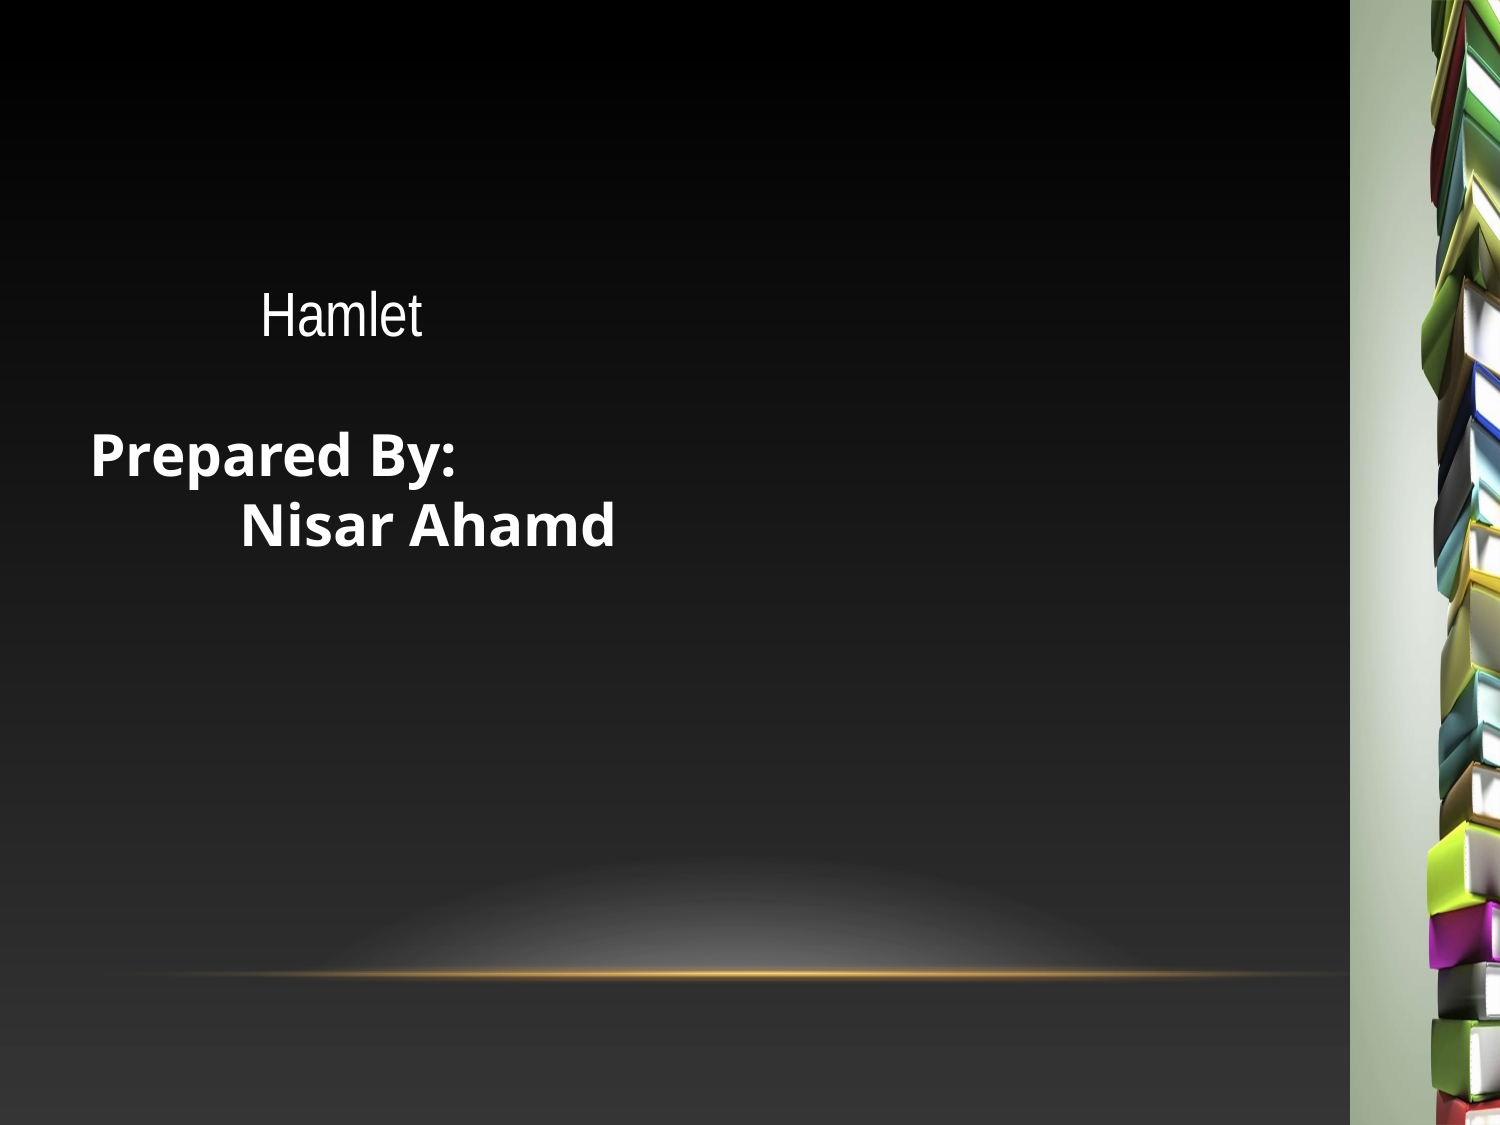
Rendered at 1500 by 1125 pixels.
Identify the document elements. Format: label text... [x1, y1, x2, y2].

title Hamlet Prepared By: Nisar Ahamd [87, 271, 642, 559]
picture [0, 0, 1500, 1125]
